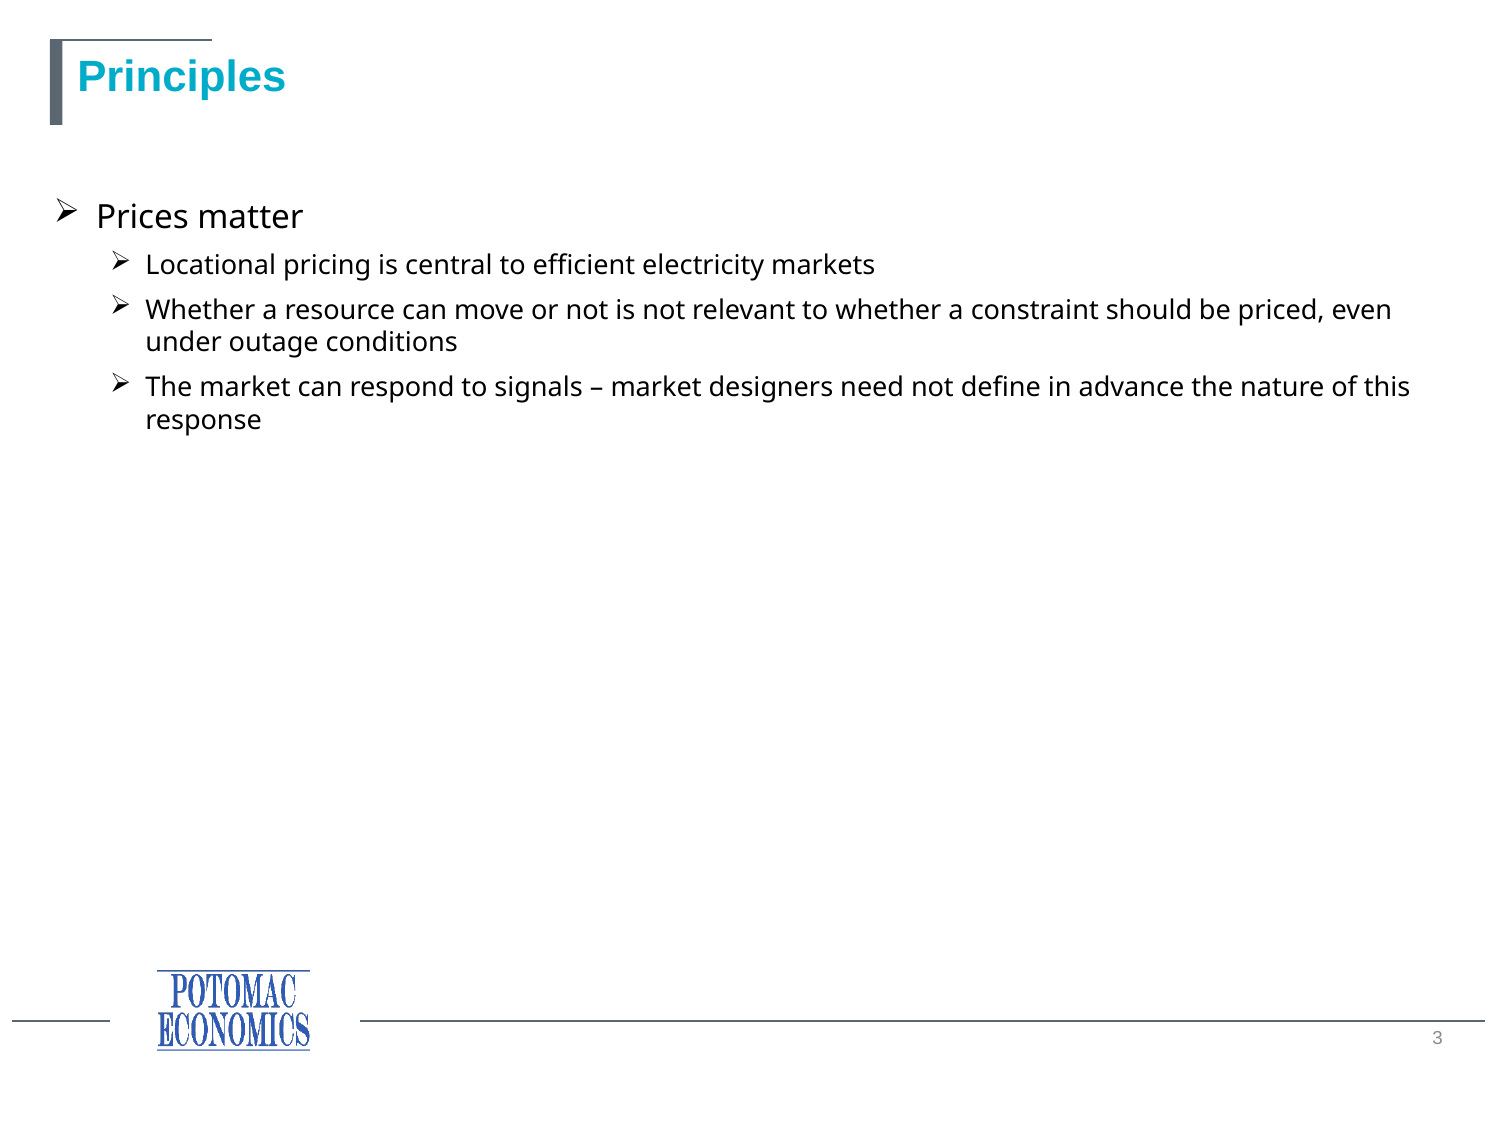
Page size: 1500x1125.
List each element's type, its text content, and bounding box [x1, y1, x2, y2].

list Prices matter Locational pricing is central to efficient electricity markets Whether a resource can move or not is not relevant to whether a constraint should be priced, even under outage conditions The market can respond to signals – market designers need not define in advance the nature of this response [39, 187, 1438, 984]
picture [156, 984, 312, 1053]
title Principles [62, 39, 1450, 134]
slide_number 3 [1387, 1012, 1488, 1062]
